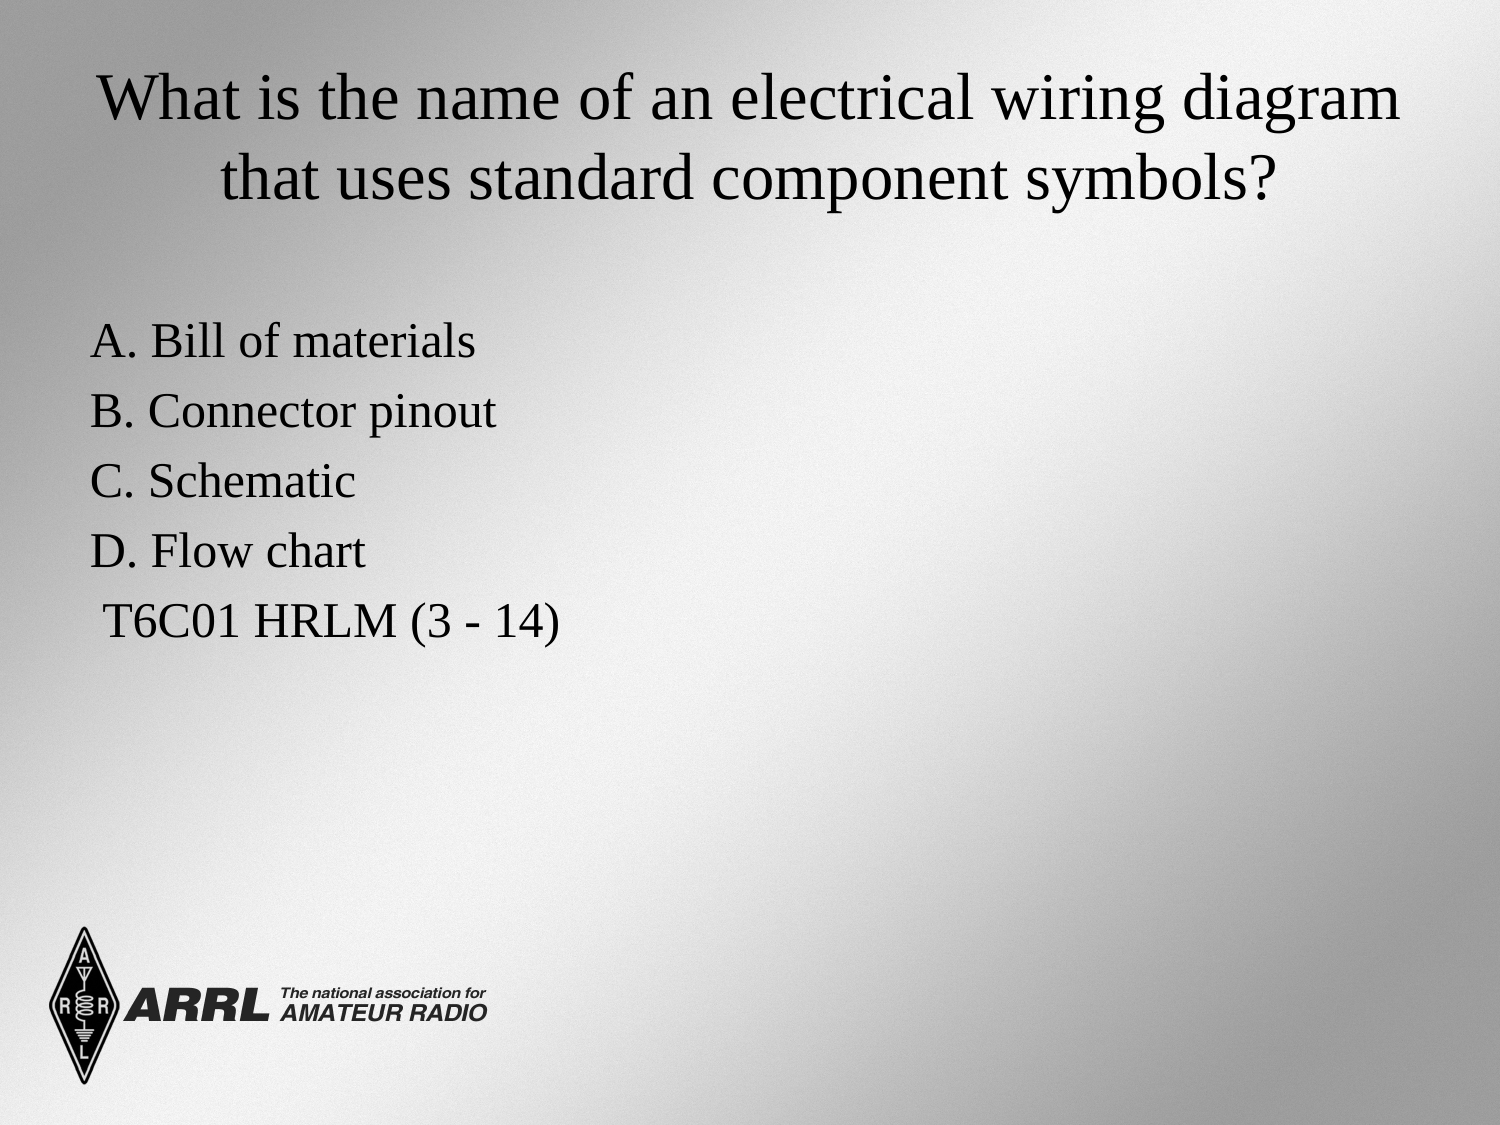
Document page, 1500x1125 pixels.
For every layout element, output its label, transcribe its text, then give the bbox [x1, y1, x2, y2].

title What is the name of an electrical wiring diagram that uses standard component symbols? [75, 45, 1425, 233]
list A. Bill of materials B. Connector pinout C. Schematic D. Flow chart T6C01 HRLM (3 - 14) [75, 299, 1425, 1005]
picture [0, 0, 1500, 1125]
